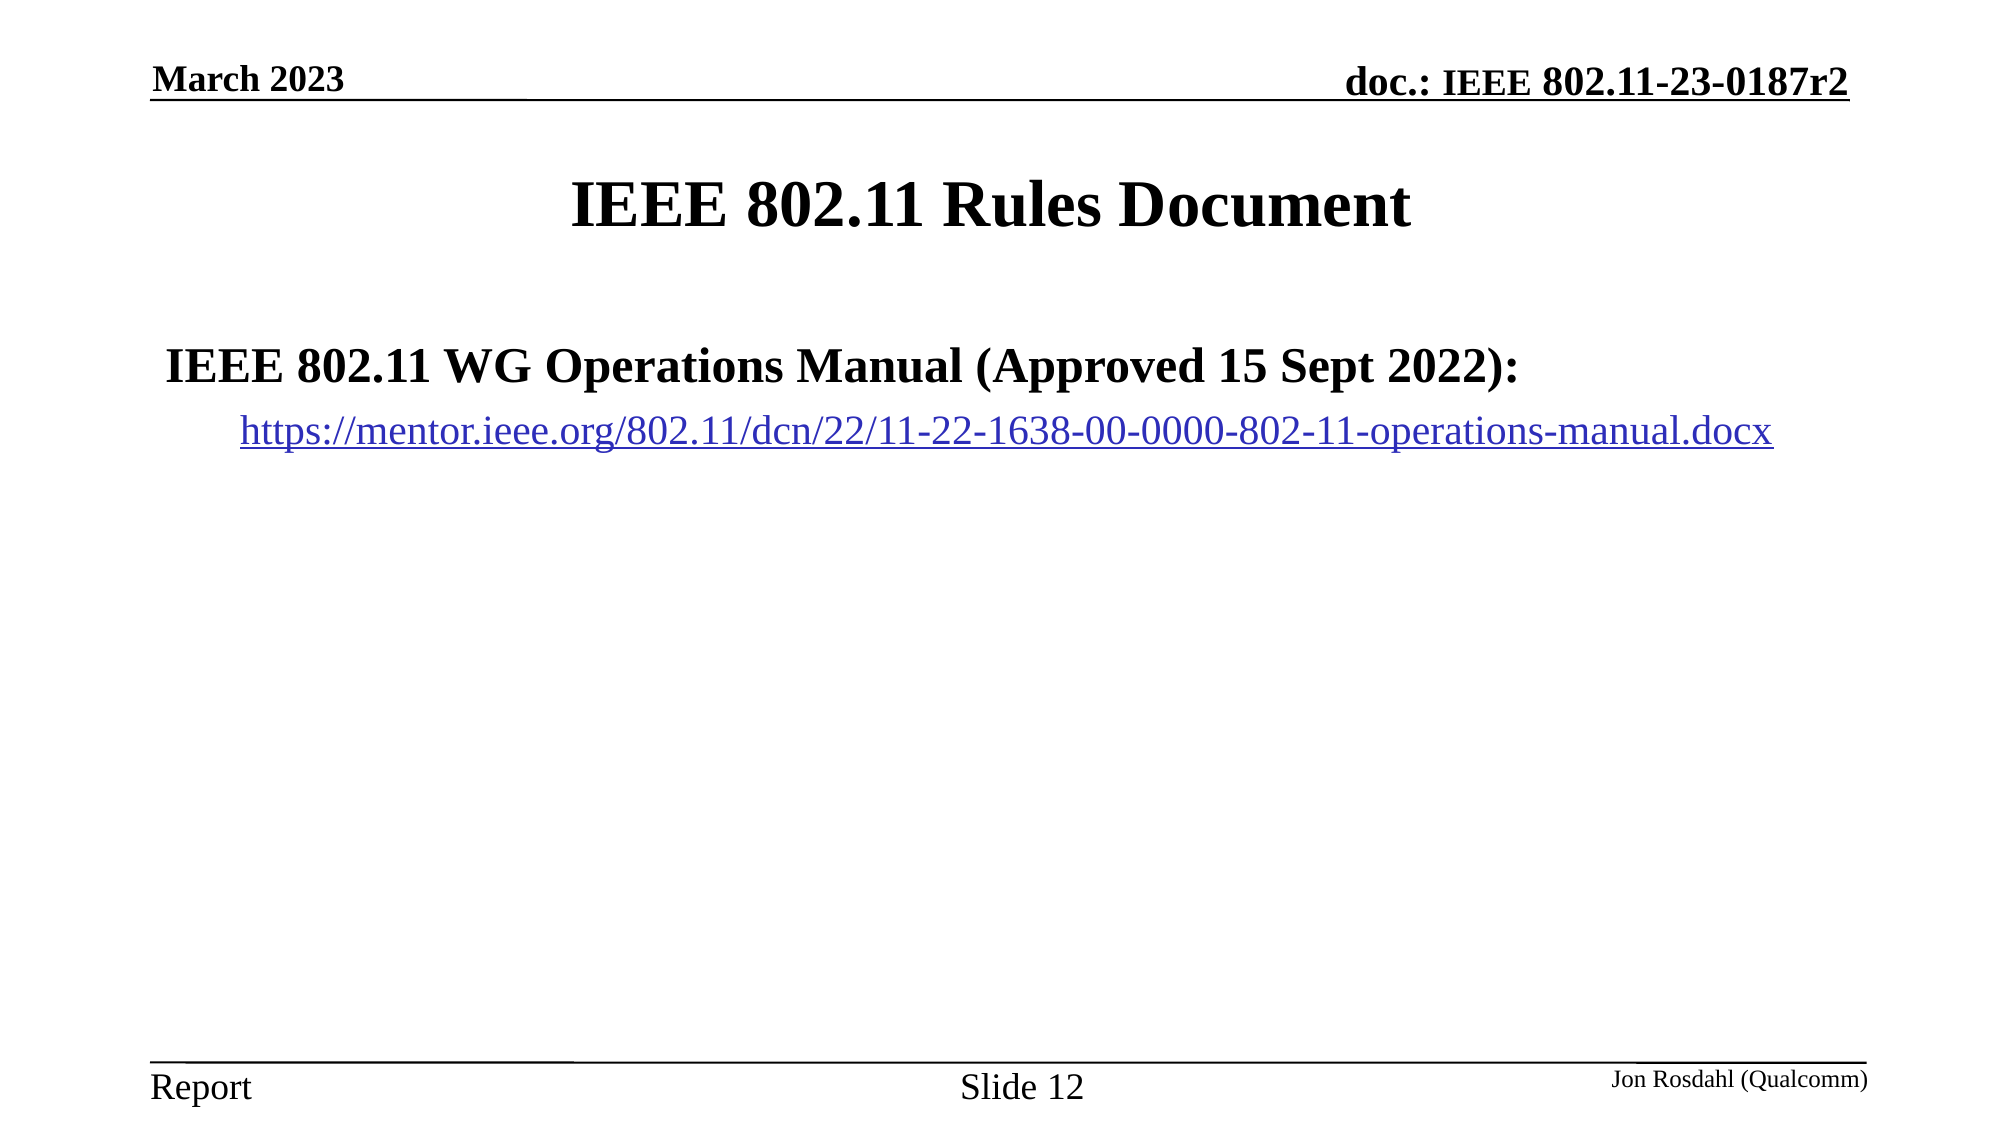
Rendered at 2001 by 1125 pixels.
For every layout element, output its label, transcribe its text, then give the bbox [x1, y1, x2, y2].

list IEEE 802.11 WG Operations Manual (Approved 15 Sept 2022): https://mentor.ieee.org/802.11/dcn/22/11-22-1638-00-0000-802-11-operations-manual.docx [149, 324, 1850, 1000]
footer Jon Rosdahl (Qualcomm) [1171, 1061, 1869, 1093]
title IEEE 802.11 Rules Document [149, 112, 1850, 288]
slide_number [152, 54, 563, 100]
slide_number Slide 12 [950, 1061, 1095, 1125]
